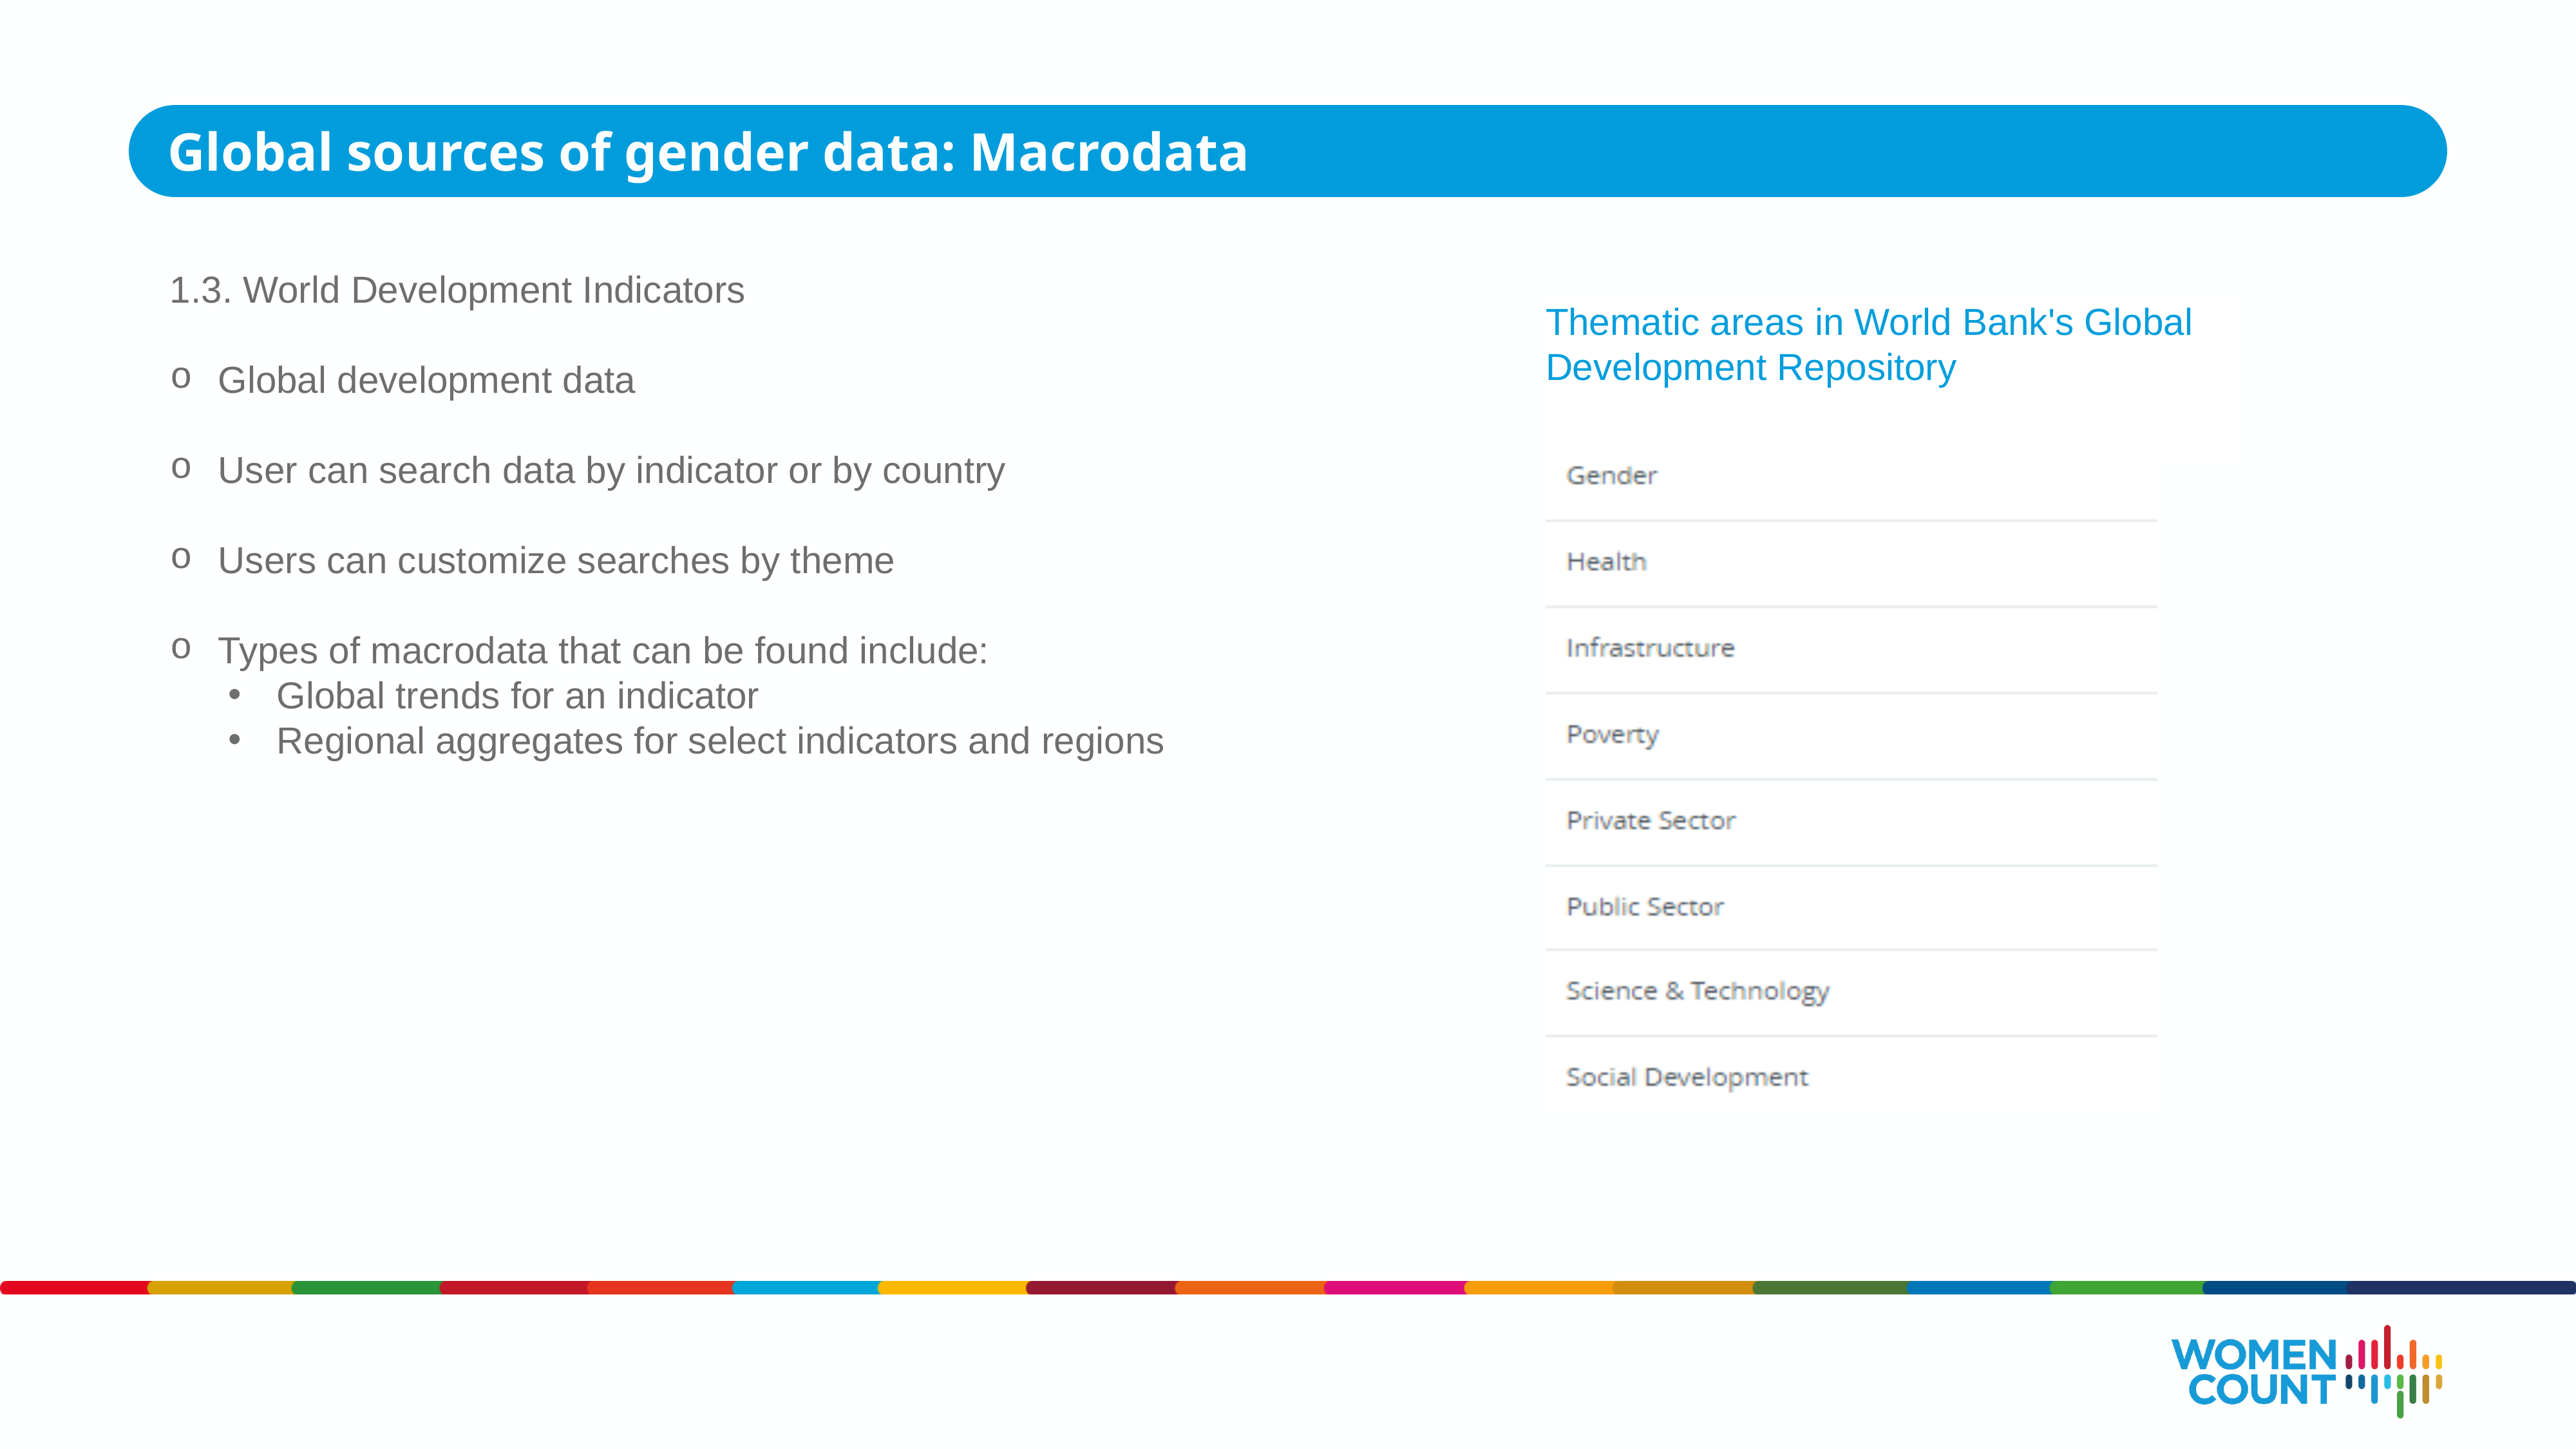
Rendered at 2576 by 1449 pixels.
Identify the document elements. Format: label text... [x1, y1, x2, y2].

list 1.3. World Development Indicators Global development data User can search data by indicator or by country Users can customize searches by theme Types of macrodata that can be found include: Global trends for an indicator Regional aggregates for select indicators and regions [170, 265, 2414, 1040]
list Global sources of gender data: Macrodata [167, 119, 2411, 245]
text_box Thematic areas in World Bank's Global Development Repository [1546, 298, 2233, 464]
picture [1545, 434, 2158, 1112]
